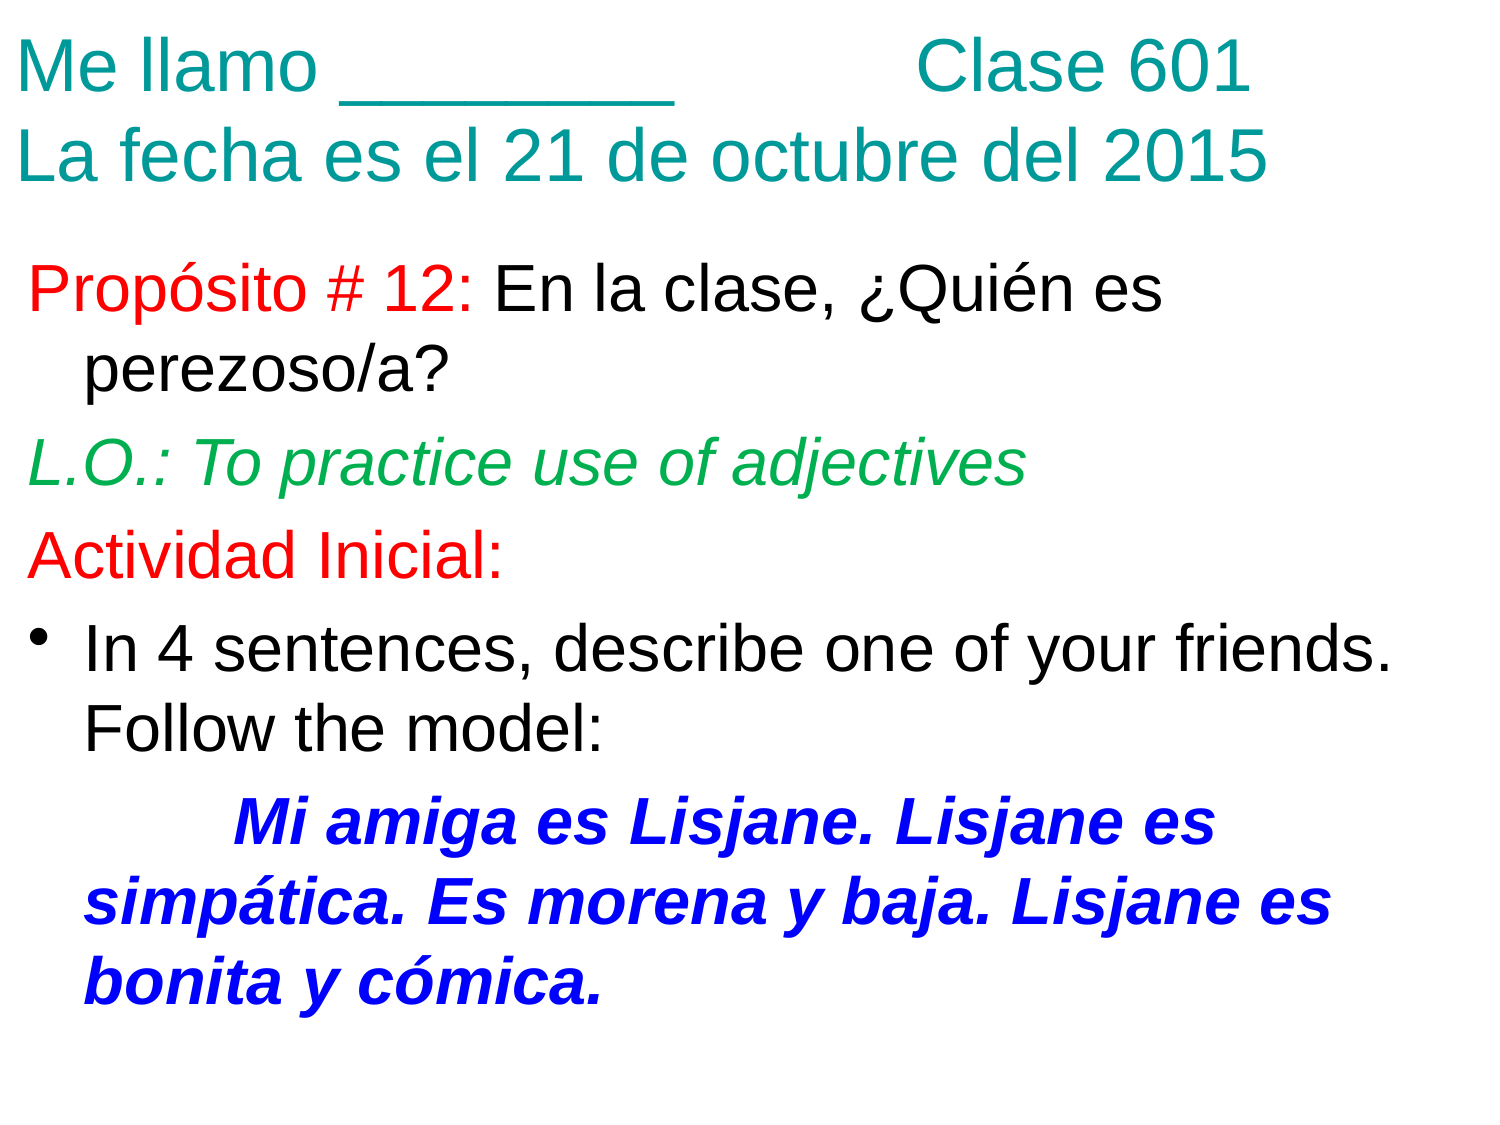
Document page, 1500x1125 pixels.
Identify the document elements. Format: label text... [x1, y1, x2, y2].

title Me llamo ________ Clase 601 La fecha es el 21 de octubre del 2015 [0, 12, 1500, 200]
list Propósito # 12: En la clase, ¿Quién es perezoso/a? L.O.: To practice use of adjectives Actividad Inicial: In 4 sentences, describe one of your friends. Follow the model: Mi amiga es Lisjane. Lisjane es simpática. Es morena y baja. Lisjane es bonita y cómica. [12, 237, 1488, 1038]
